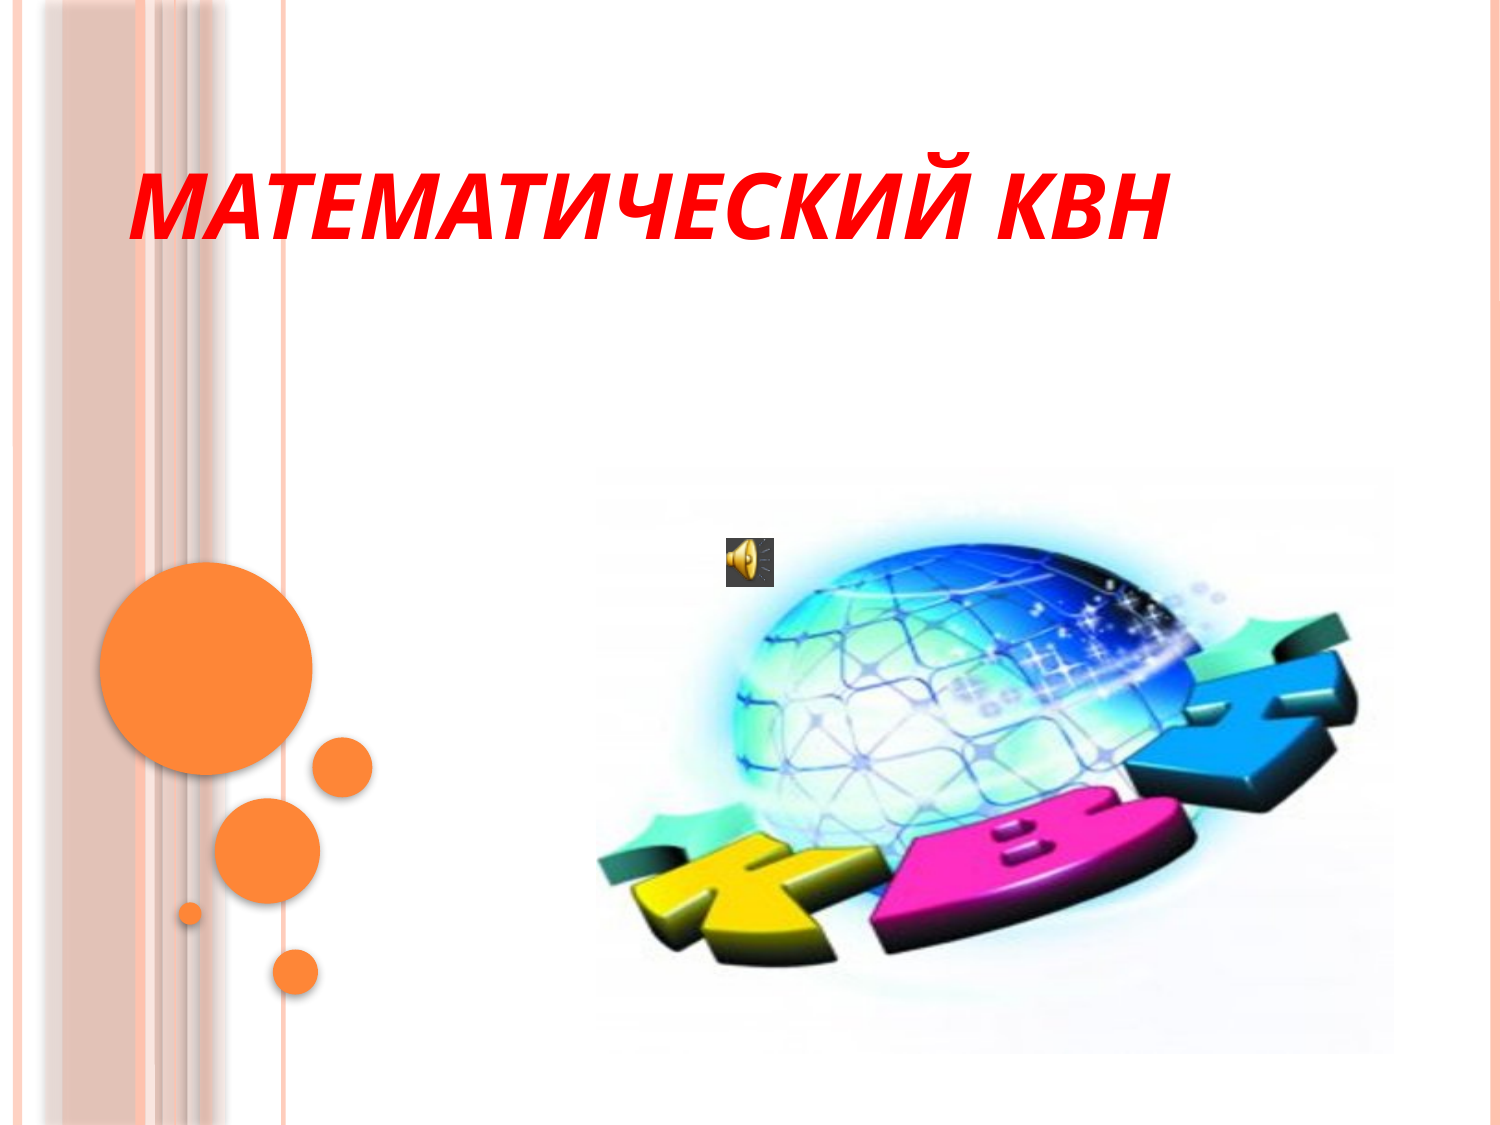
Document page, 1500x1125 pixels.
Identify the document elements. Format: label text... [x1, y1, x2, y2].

title Математический КВН [112, 78, 1388, 266]
picture [596, 467, 1394, 1055]
